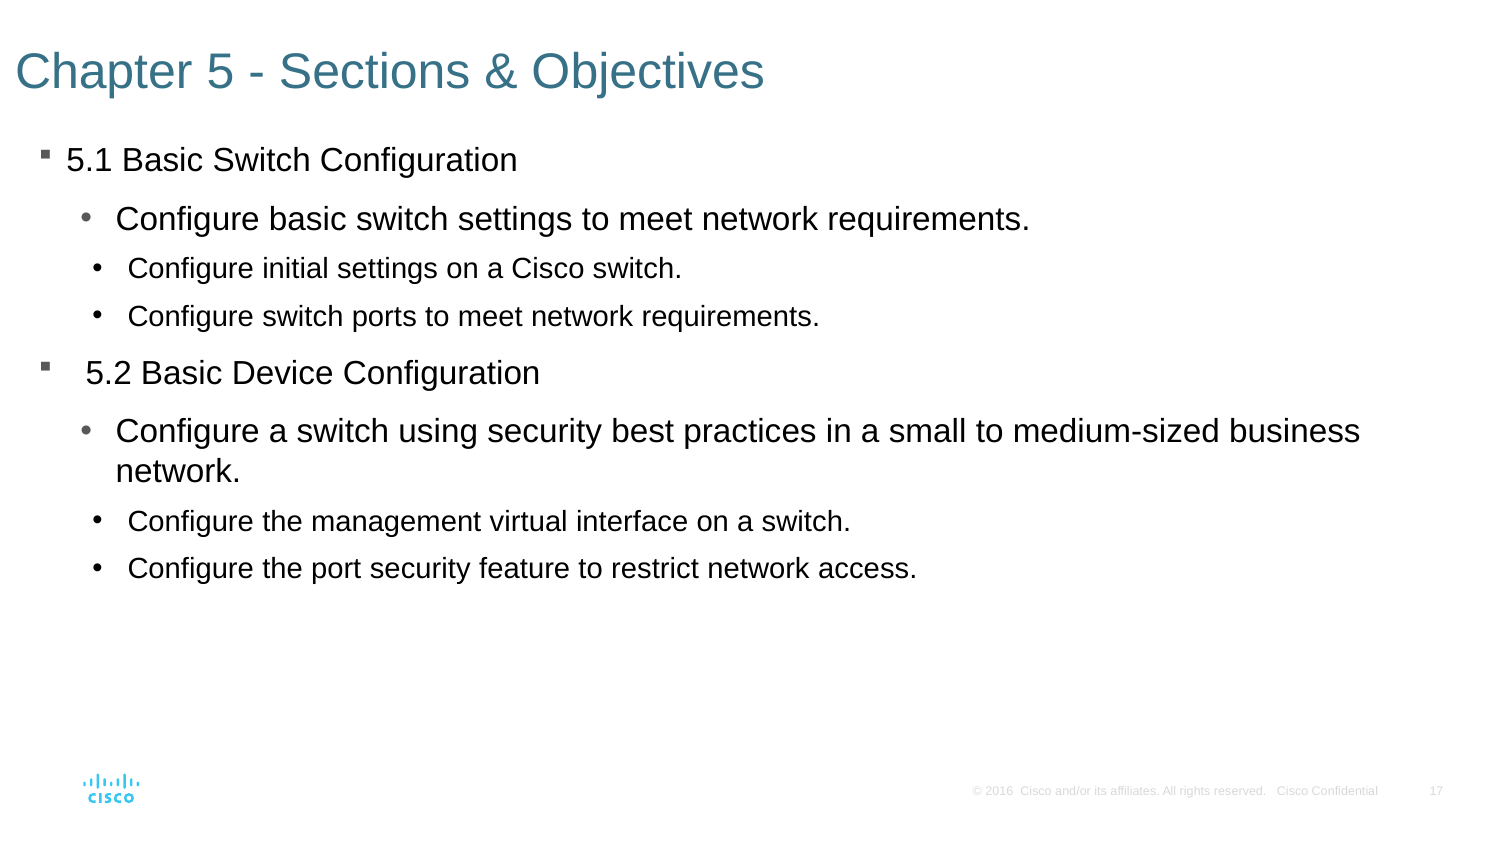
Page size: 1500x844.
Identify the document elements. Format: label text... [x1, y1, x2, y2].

list 5.1 Basic Switch Configuration Configure basic switch settings to meet network requirements. Configure initial settings on a Cisco switch. Configure switch ports to meet network requirements. 5.2 Basic Device Configuration Configure a switch using security best practices in a small to medium-sized business network. Configure the management virtual interface on a switch. Configure the port security feature to restrict network access. [23, 131, 1476, 813]
title Chapter 5 - Sections & Objectives [0, 6, 1500, 131]
